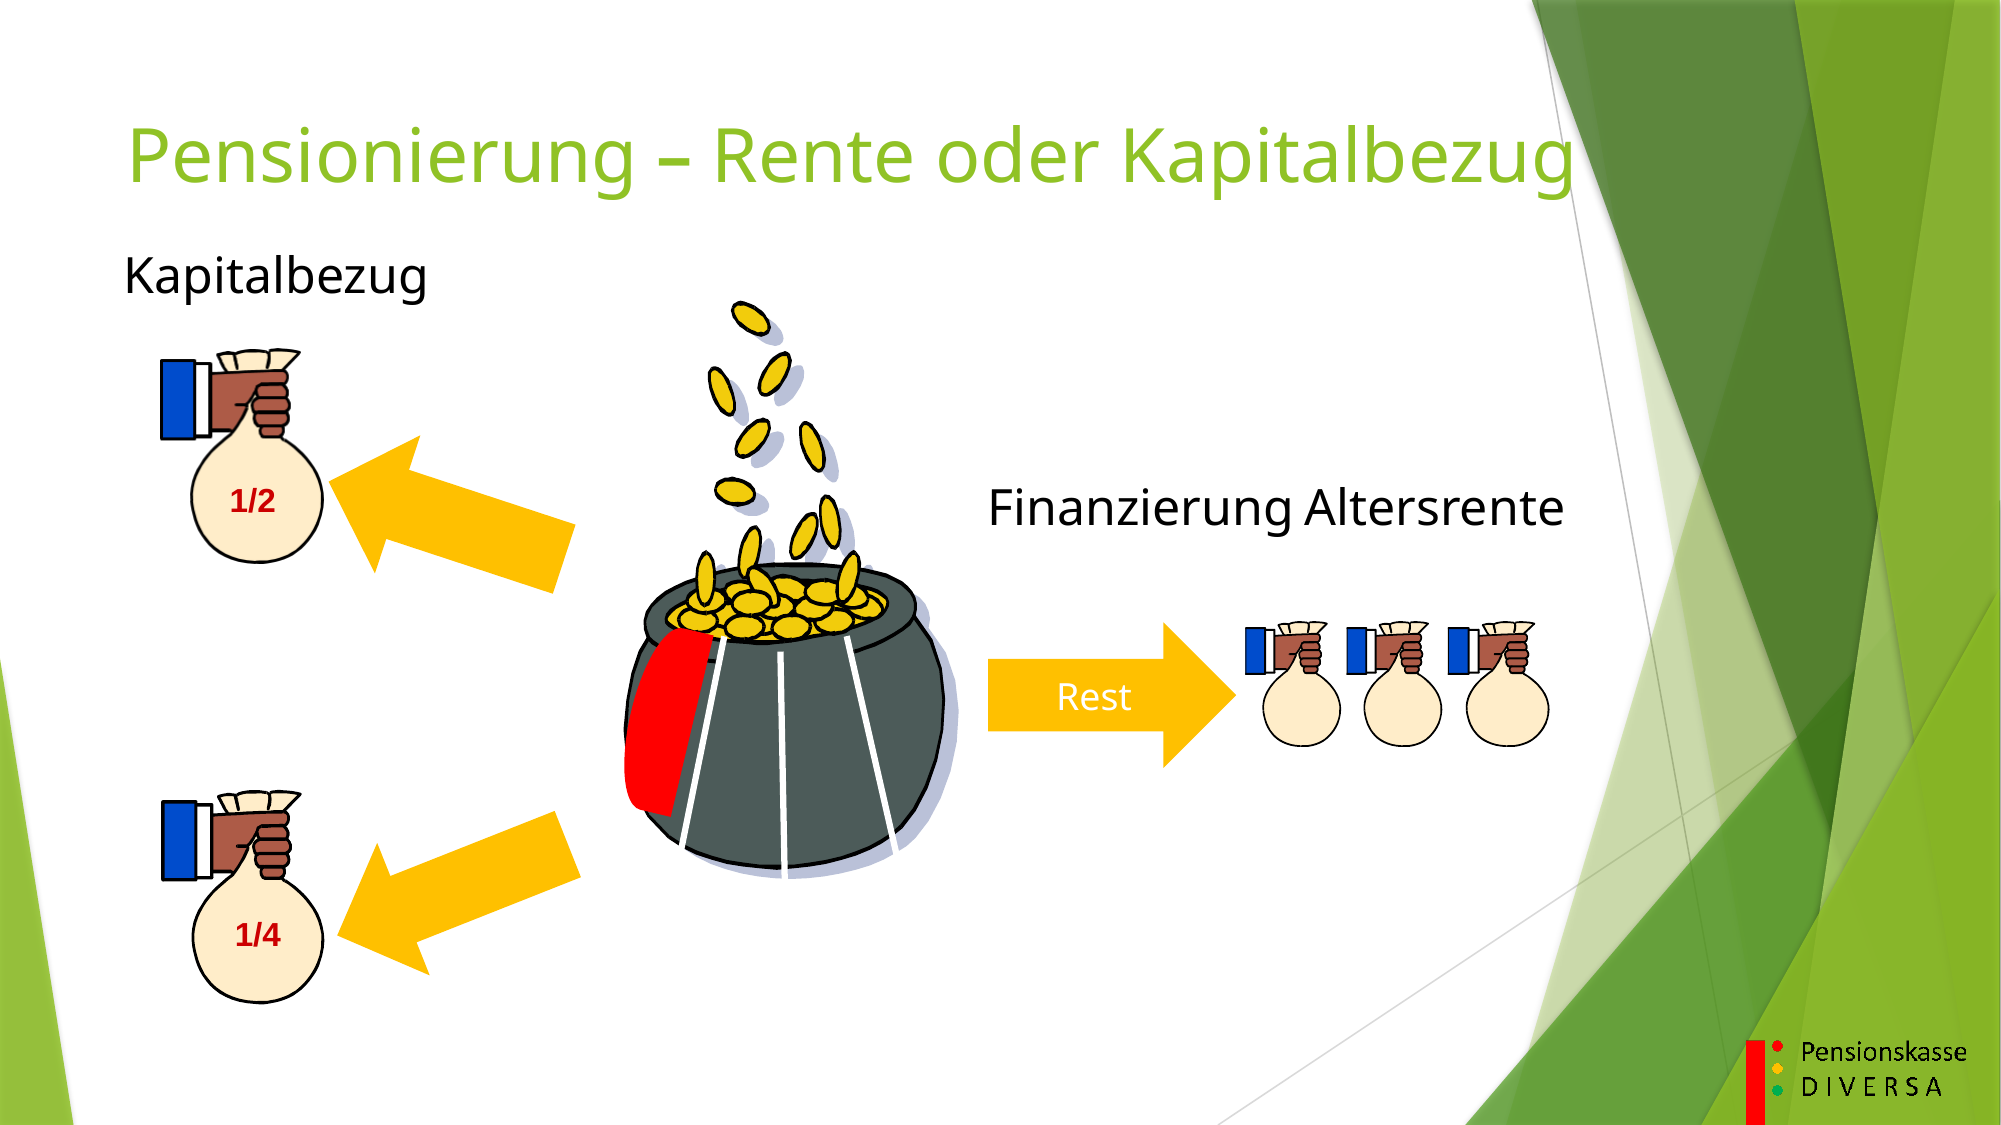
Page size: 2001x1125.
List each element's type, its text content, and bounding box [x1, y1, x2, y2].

picture [1746, 1023, 2001, 1125]
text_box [987, 621, 1558, 769]
title Pensionierung – Rente oder Kapitalbezug [111, 99, 1772, 317]
text_box Kapitalbezug [108, 235, 520, 311]
text_box Finanzierung Altersrente [972, 468, 1586, 544]
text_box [622, 300, 960, 880]
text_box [160, 789, 577, 1005]
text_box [160, 348, 571, 594]
